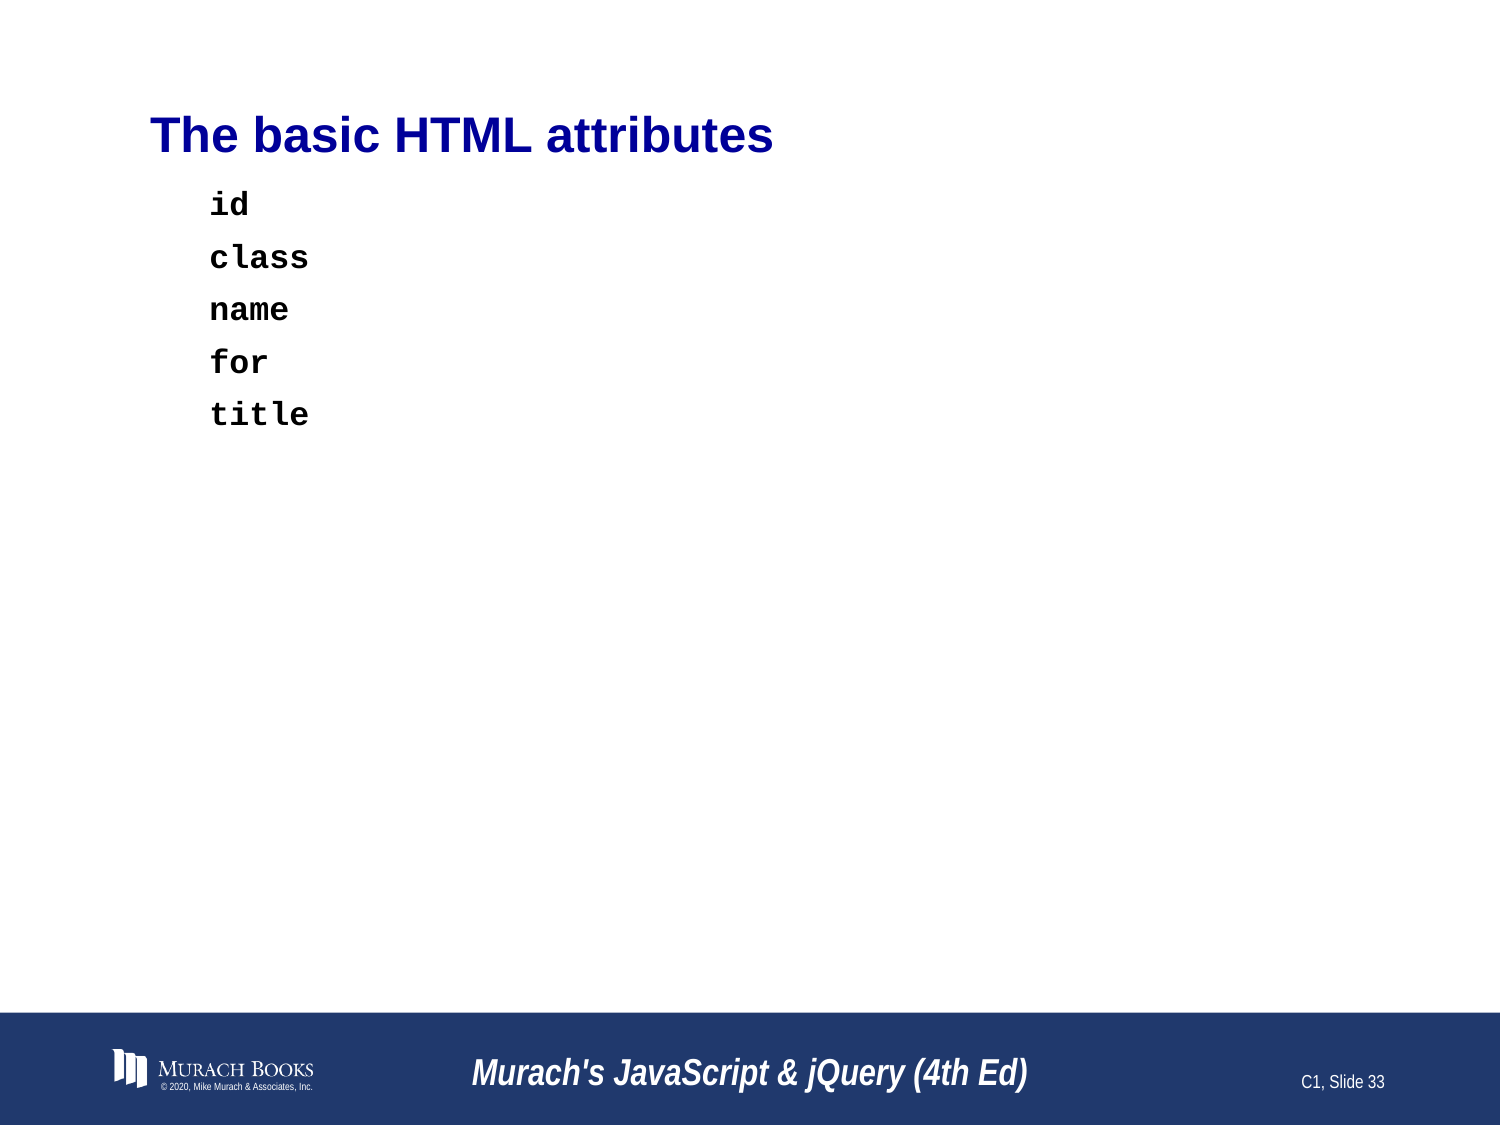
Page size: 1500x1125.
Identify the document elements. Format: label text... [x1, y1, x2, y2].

title The basic HTML attributes [150, 102, 1350, 164]
slide_number C1, Slide 33 [1087, 1025, 1400, 1100]
footer © 2020, Mike Murach & Associates, Inc. [12, 1025, 463, 1100]
list id class name for title [137, 174, 1350, 975]
slide_number Murach's JavaScript & jQuery (4th Ed) [463, 1025, 1050, 1100]
